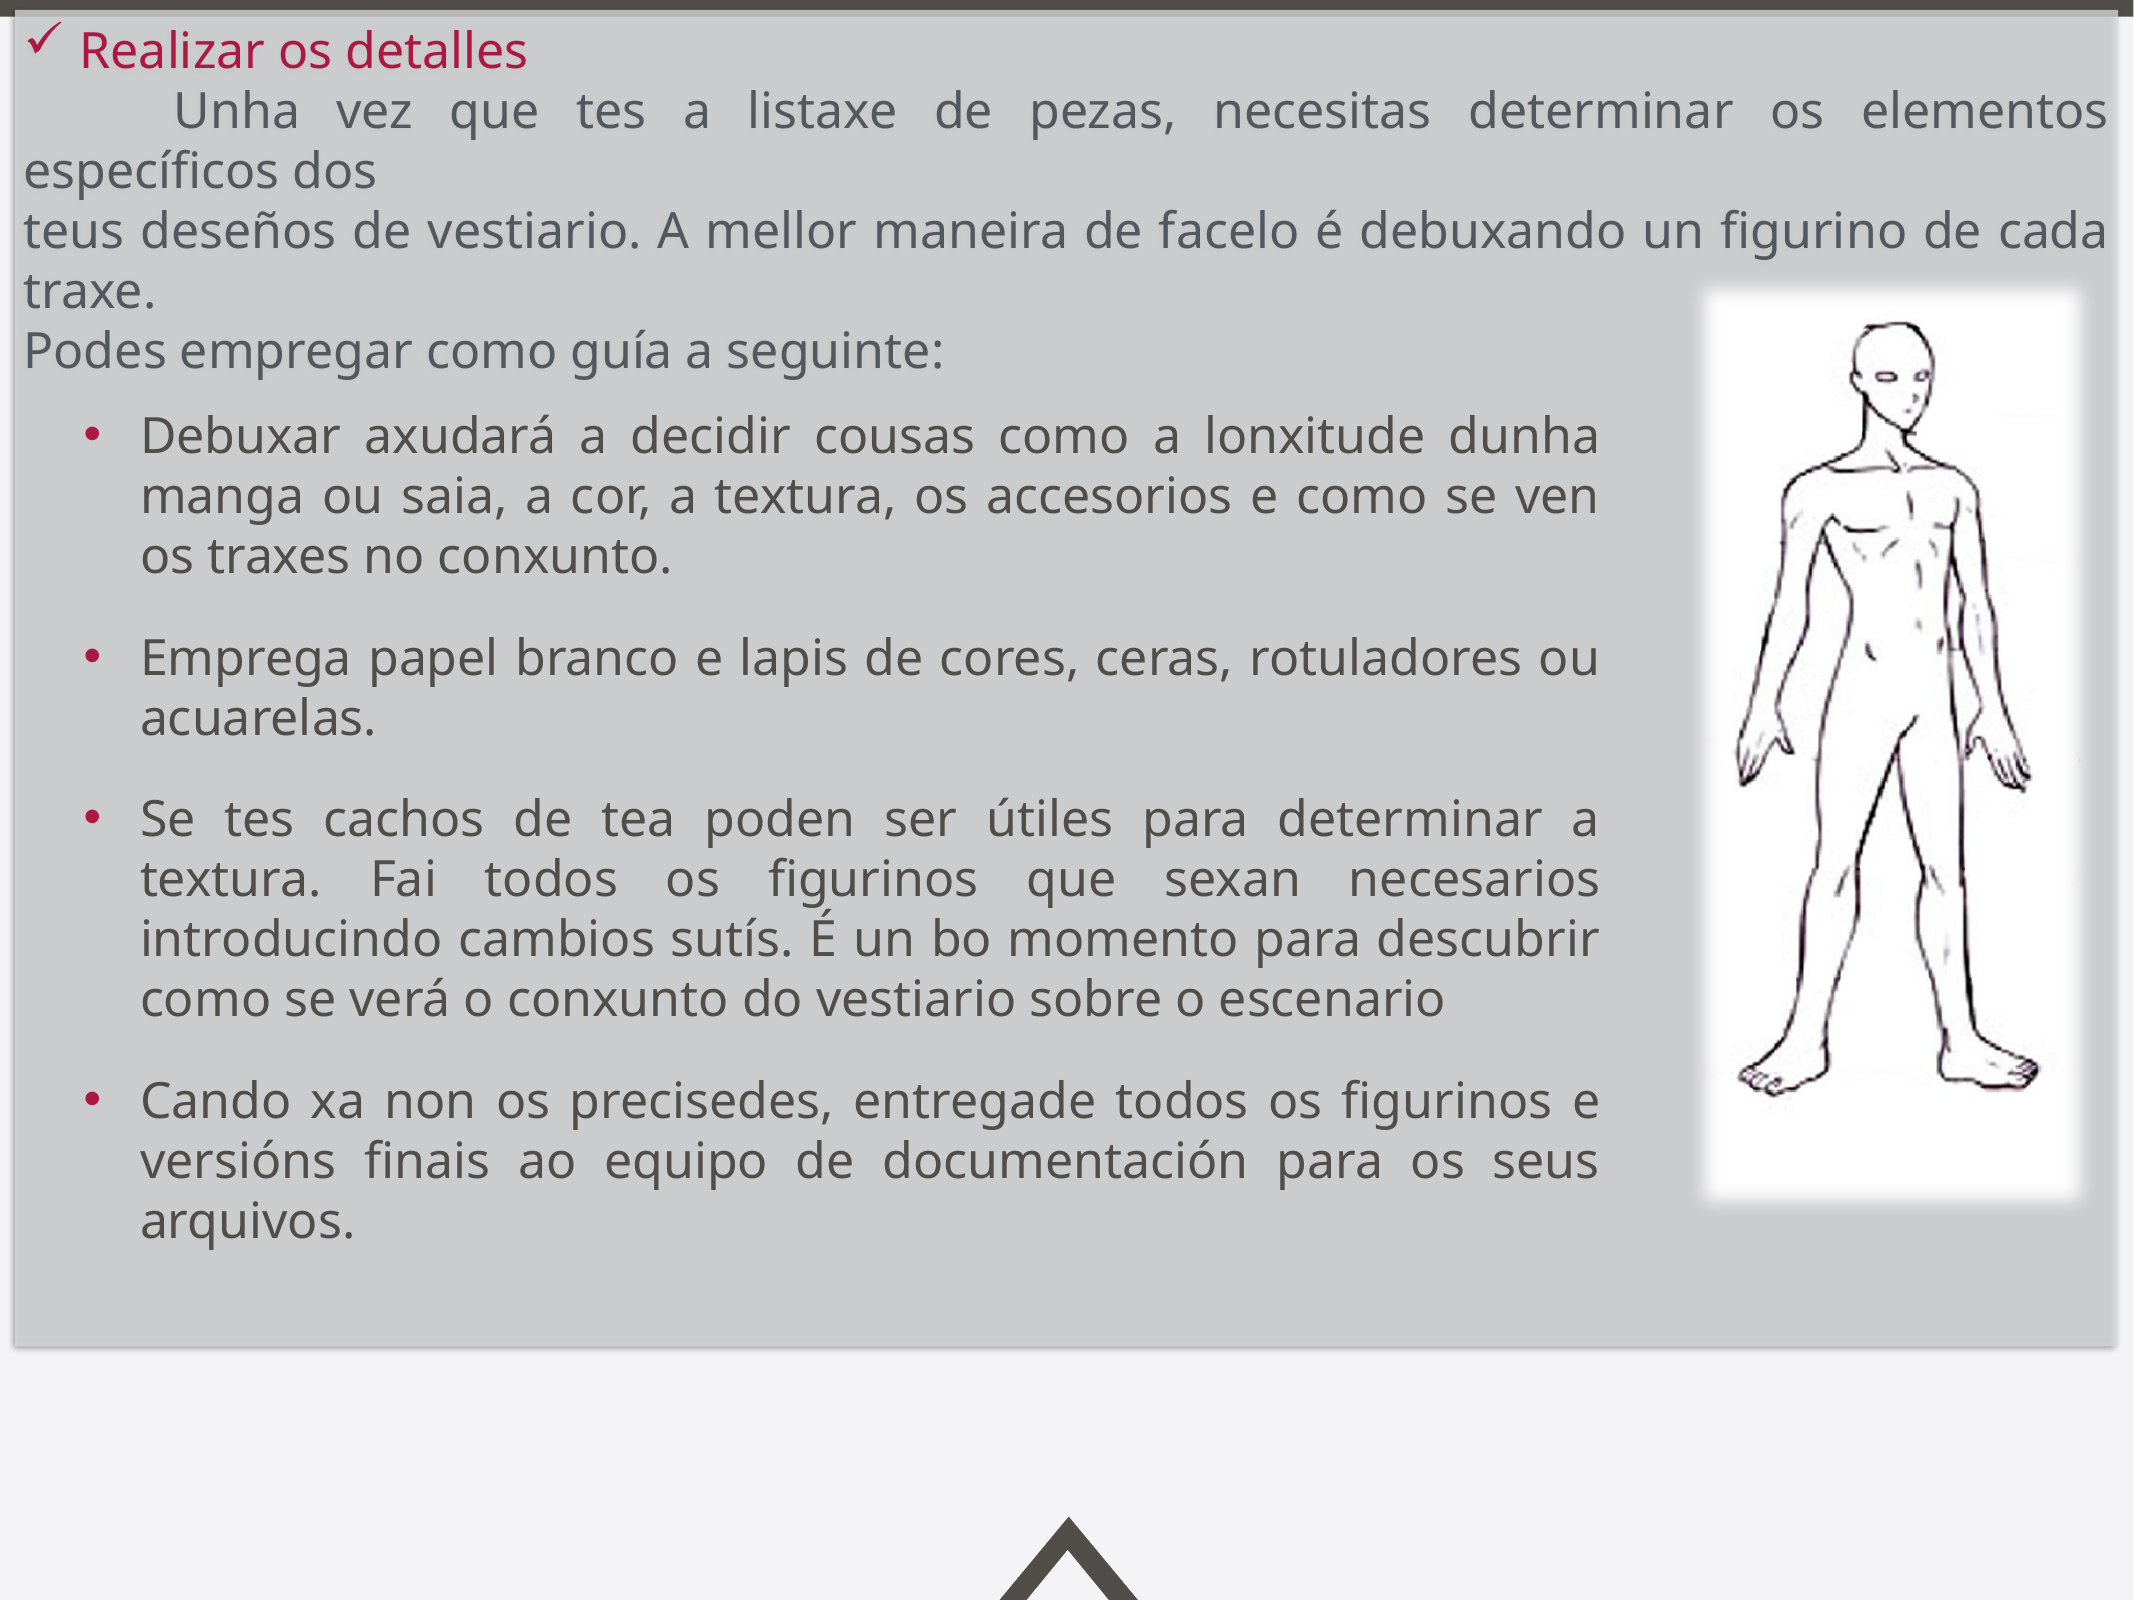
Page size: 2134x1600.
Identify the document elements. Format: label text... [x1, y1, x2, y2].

text_box Realizar os detalles Unha vez que tes a listaxe de pezas, necesitas determinar os elementos específicos dos teus deseños de vestiario. A mellor maneira de facelo é debuxando un figurino de cada traxe. Podes empregar como guía a seguinte: [15, 9, 2119, 1347]
picture [1687, 272, 2096, 1218]
text_box Debuxar axudará a decidir cousas como a lonxitude dunha manga ou saia, a cor, a textura, os accesorios e como se ven os traxes no conxunto. Emprega papel branco e lapis de cores, ceras, rotuladores ou acuarelas. Se tes cachos de tea poden ser útiles para determinar a textura. Fai todos os figurinos que sexan necesarios introducindo cambios sutís. É un bo momento para descubrir como se verá o conxunto do vestiario sobre o escenario Cando xa non os precisedes, entregade todos os figurinos e versións finais ao equipo de documentación para os seus arquivos. [68, 395, 1616, 1245]
